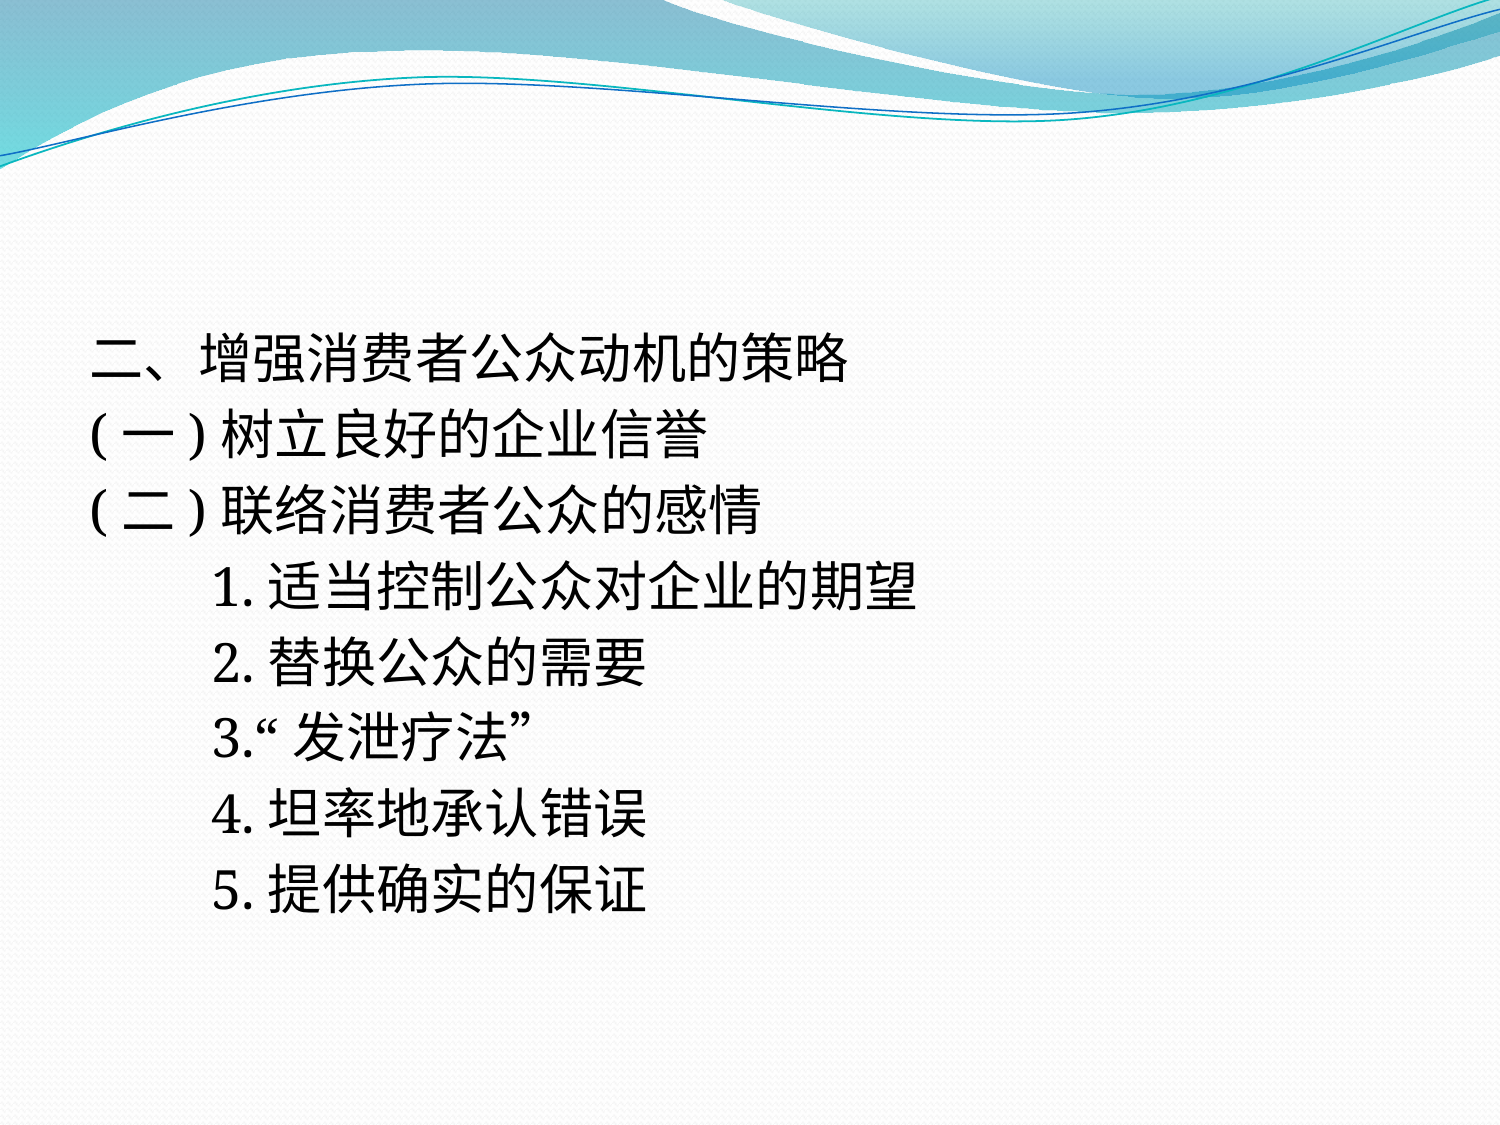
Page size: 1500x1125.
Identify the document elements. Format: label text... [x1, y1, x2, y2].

list 二、增强消费者公众动机的策略 (一)树立良好的企业信誉 (二)联络消费者公众的感情 1.适当控制公众对企业的期望 2.替换公众的需要 3.“发泄疗法” 4.坦率地承认错误 5.提供确实的保证 [75, 317, 1425, 1038]
